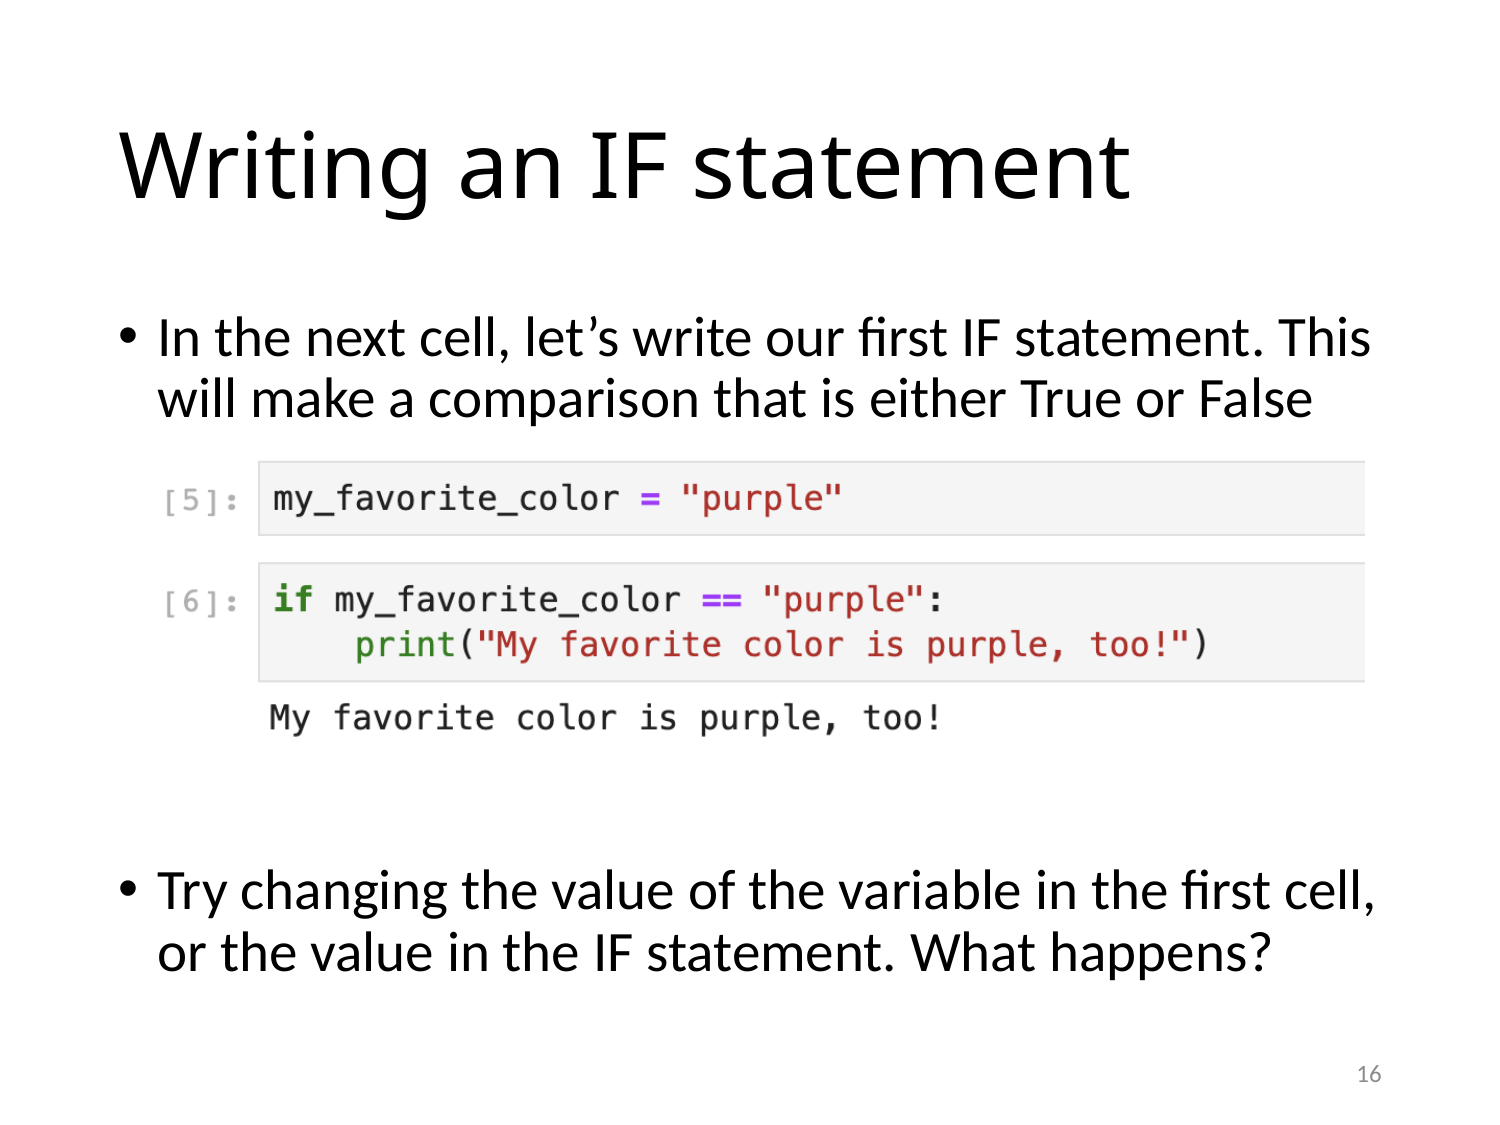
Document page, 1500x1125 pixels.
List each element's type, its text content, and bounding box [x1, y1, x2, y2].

slide_number 16 [1059, 1042, 1397, 1103]
list In the next cell, let’s write our first IF statement. This will make a comparison that is either True or False Try changing the value of the variable in the first cell, or the value in the IF statement. What happens? [103, 299, 1397, 1014]
title Writing an IF statement [103, 59, 1397, 278]
picture [135, 442, 1365, 766]
